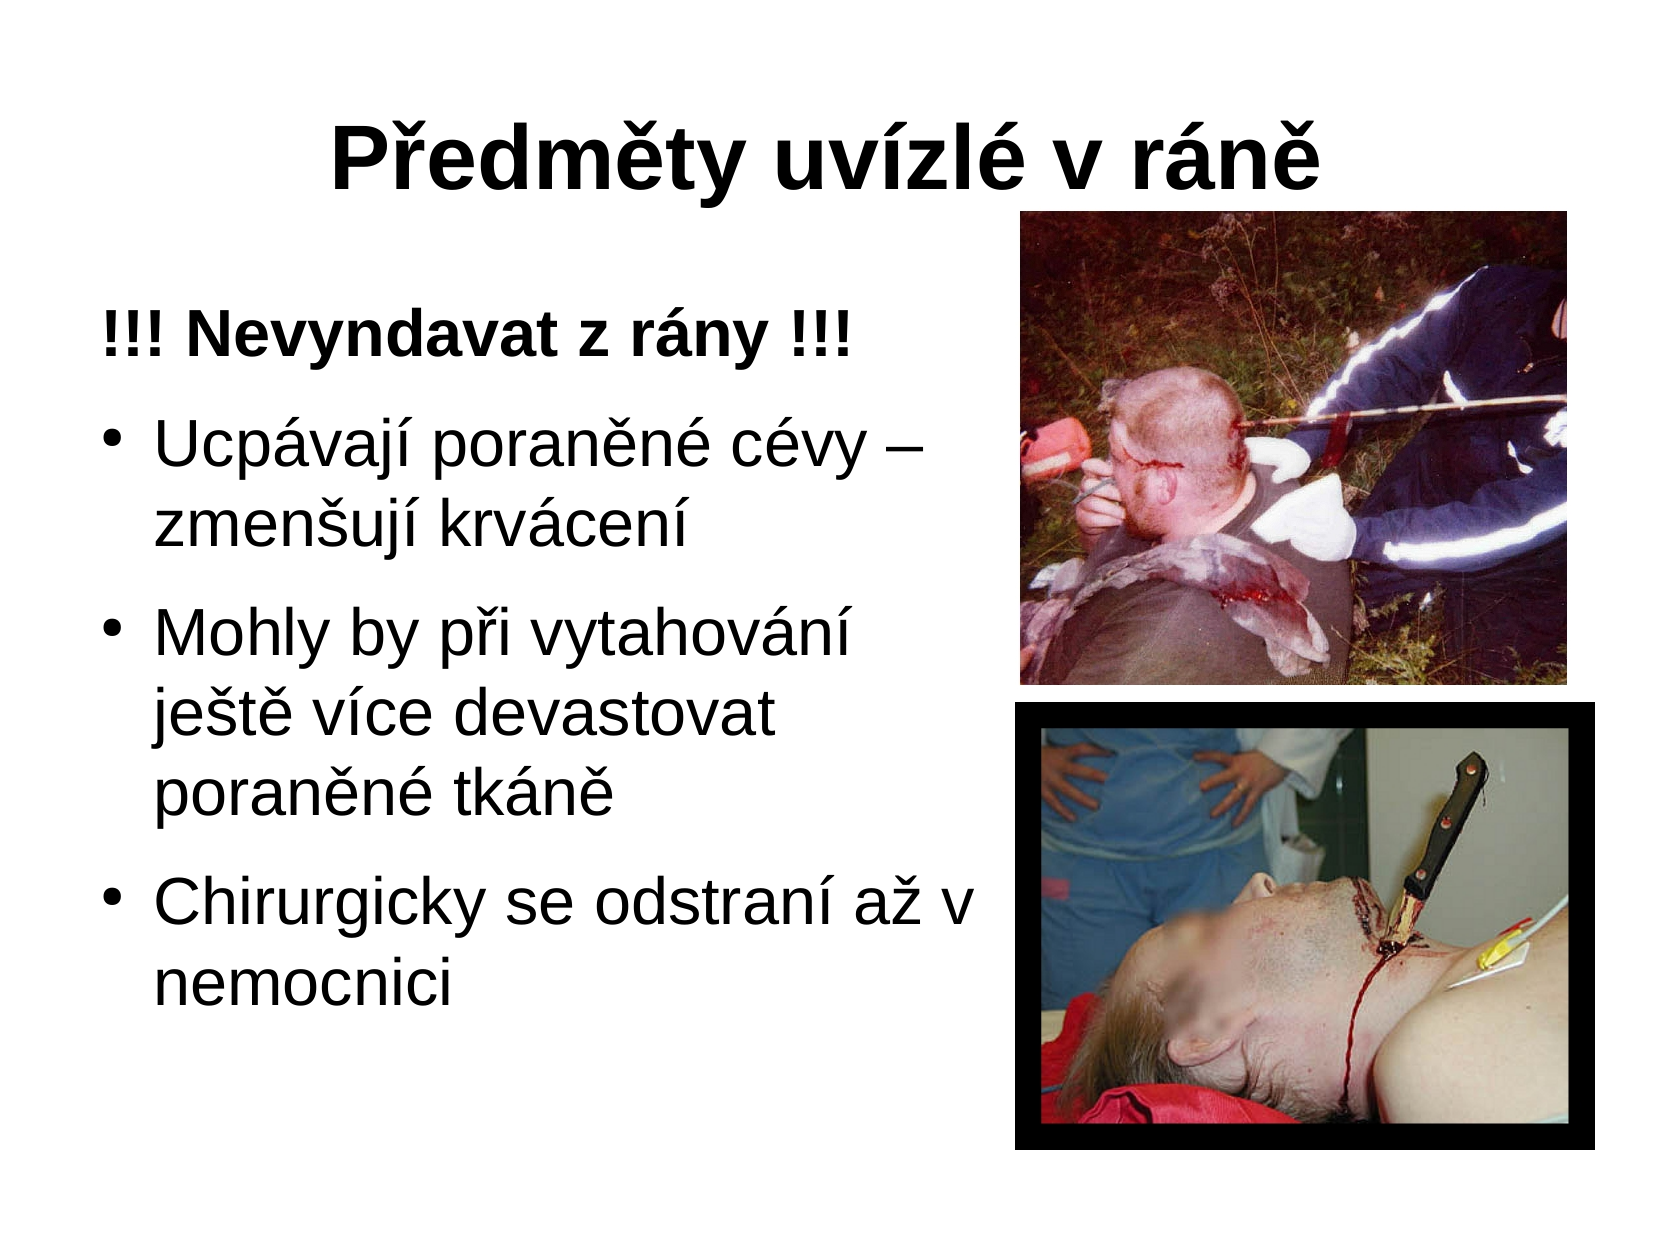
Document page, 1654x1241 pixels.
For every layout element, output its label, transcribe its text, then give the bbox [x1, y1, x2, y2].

title Předměty uvízlé v ráně [82, 49, 1571, 257]
picture [1015, 702, 1595, 1151]
list !!! Nevyndavat z rány !!! Ucpávají poraněné cévy – zmenšují krvácení Mohly by při vytahování ještě více devastovat poraněné tkáně Chirurgicky se odstraní až v nemocnici [82, 290, 981, 1109]
picture [1015, 206, 1572, 689]
